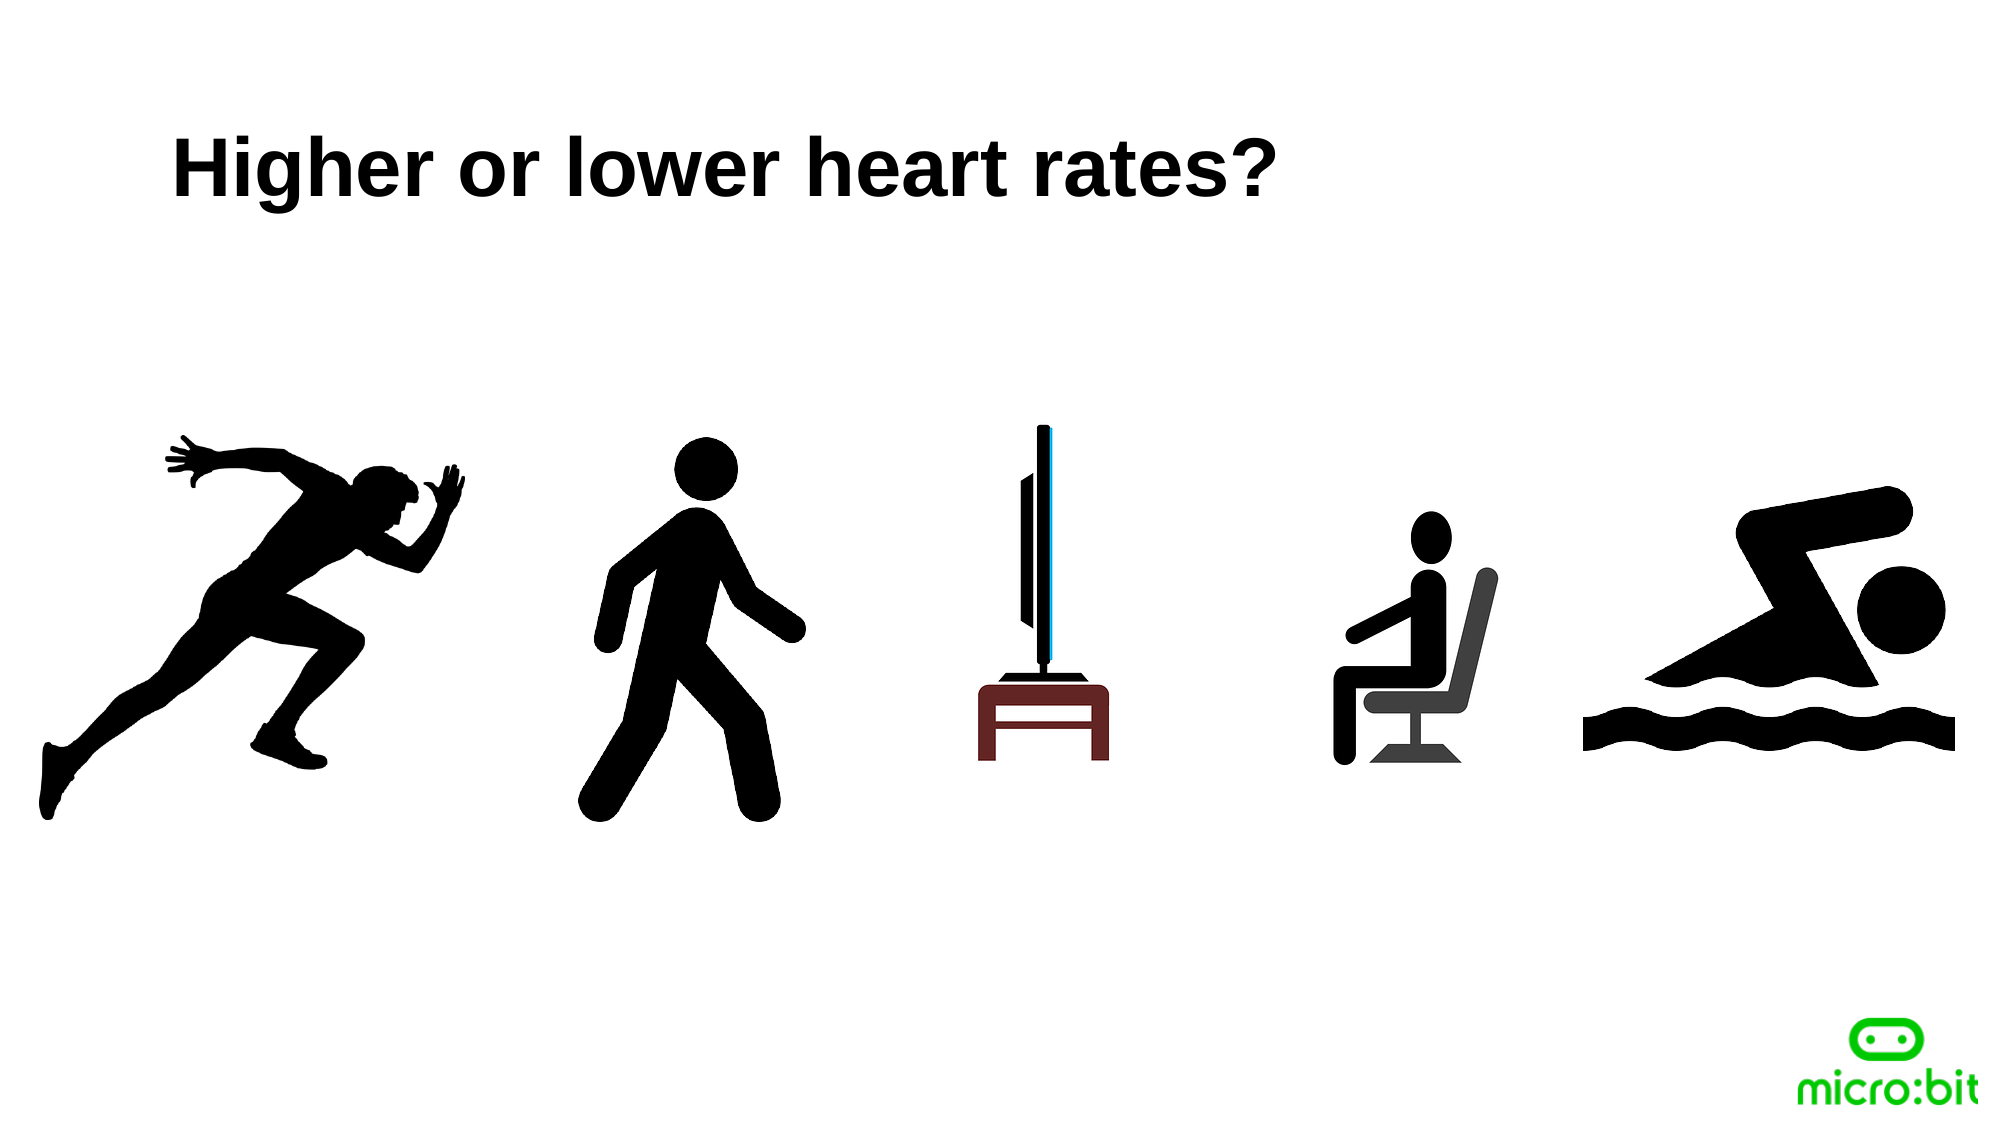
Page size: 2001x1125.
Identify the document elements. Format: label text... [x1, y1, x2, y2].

picture [903, 408, 1540, 772]
picture [577, 436, 806, 822]
text_box Higher or lower heart rates? [156, 105, 1909, 929]
picture [1583, 485, 1955, 752]
picture [1797, 1017, 1978, 1106]
picture [38, 435, 465, 820]
